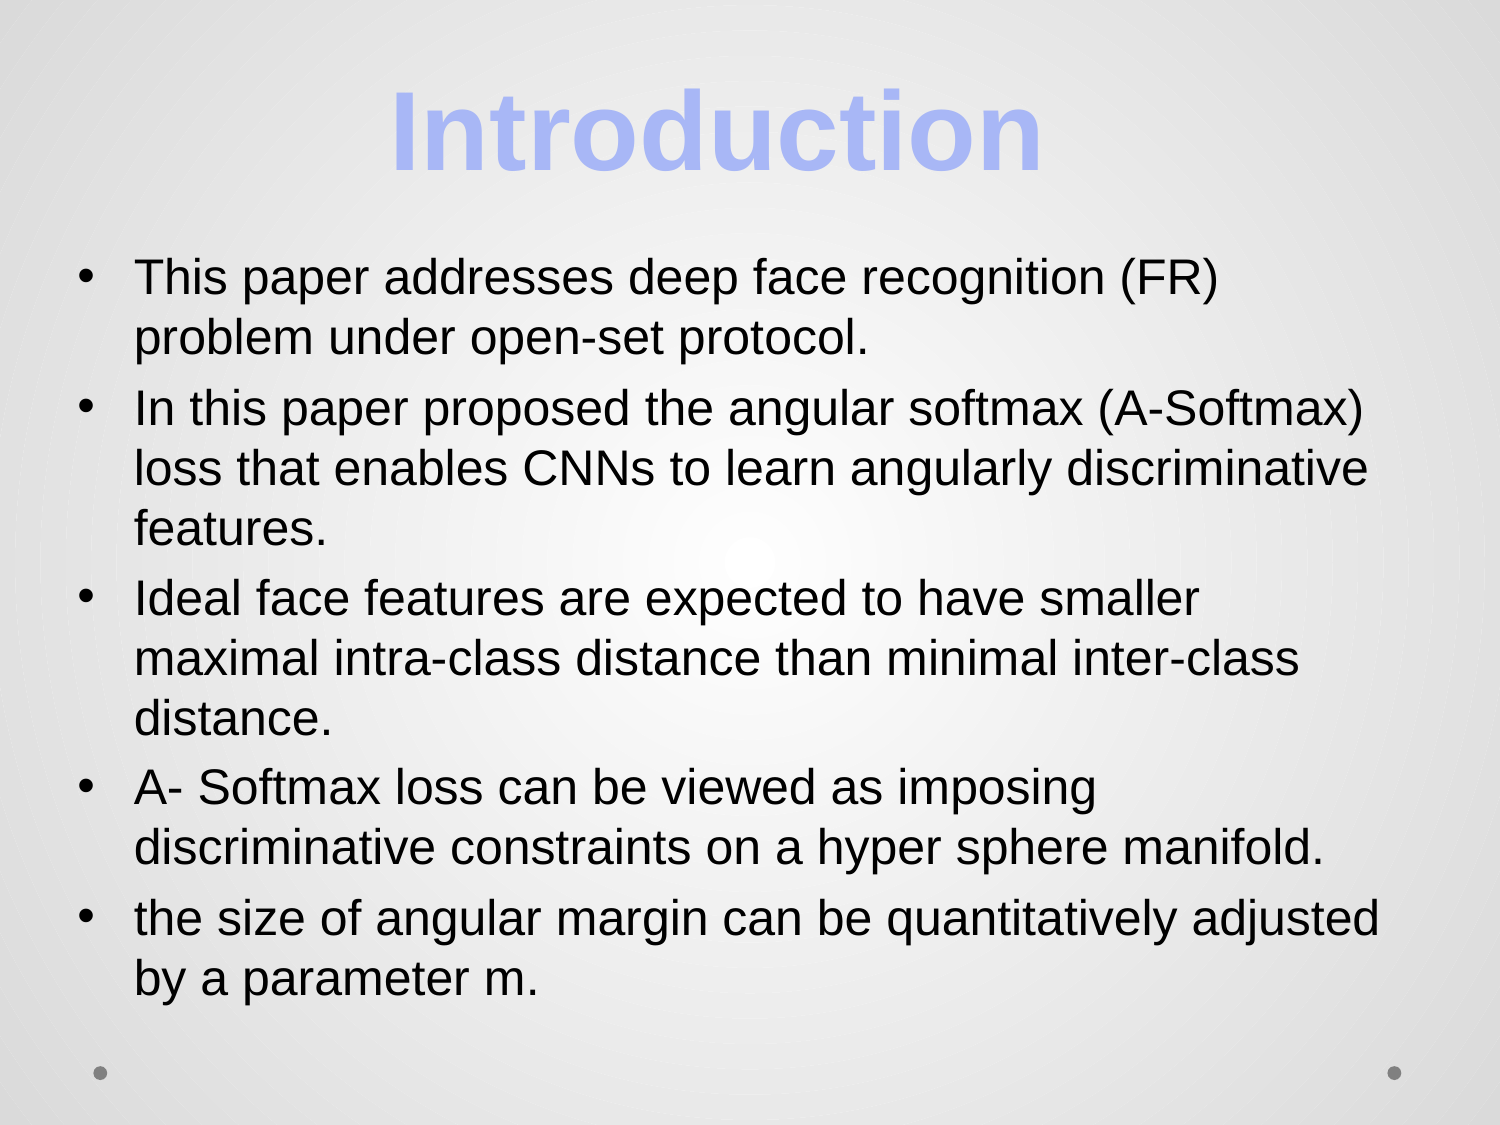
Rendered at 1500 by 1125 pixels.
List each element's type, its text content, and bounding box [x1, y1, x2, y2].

text_box Introduction [374, 49, 1062, 200]
list This paper addresses deep face recognition (FR) problem under open-set protocol. In this paper proposed the angular softmax (A-Softmax) loss that enables CNNs to learn angularly discriminative features. Ideal face features are expected to have smaller maximal intra-class distance than minimal inter-class distance. A- Softmax loss can be viewed as imposing discriminative constraints on a hyper sphere manifold. the size of angular margin can be quantitatively adjusted by a parameter m. [62, 237, 1413, 1038]
